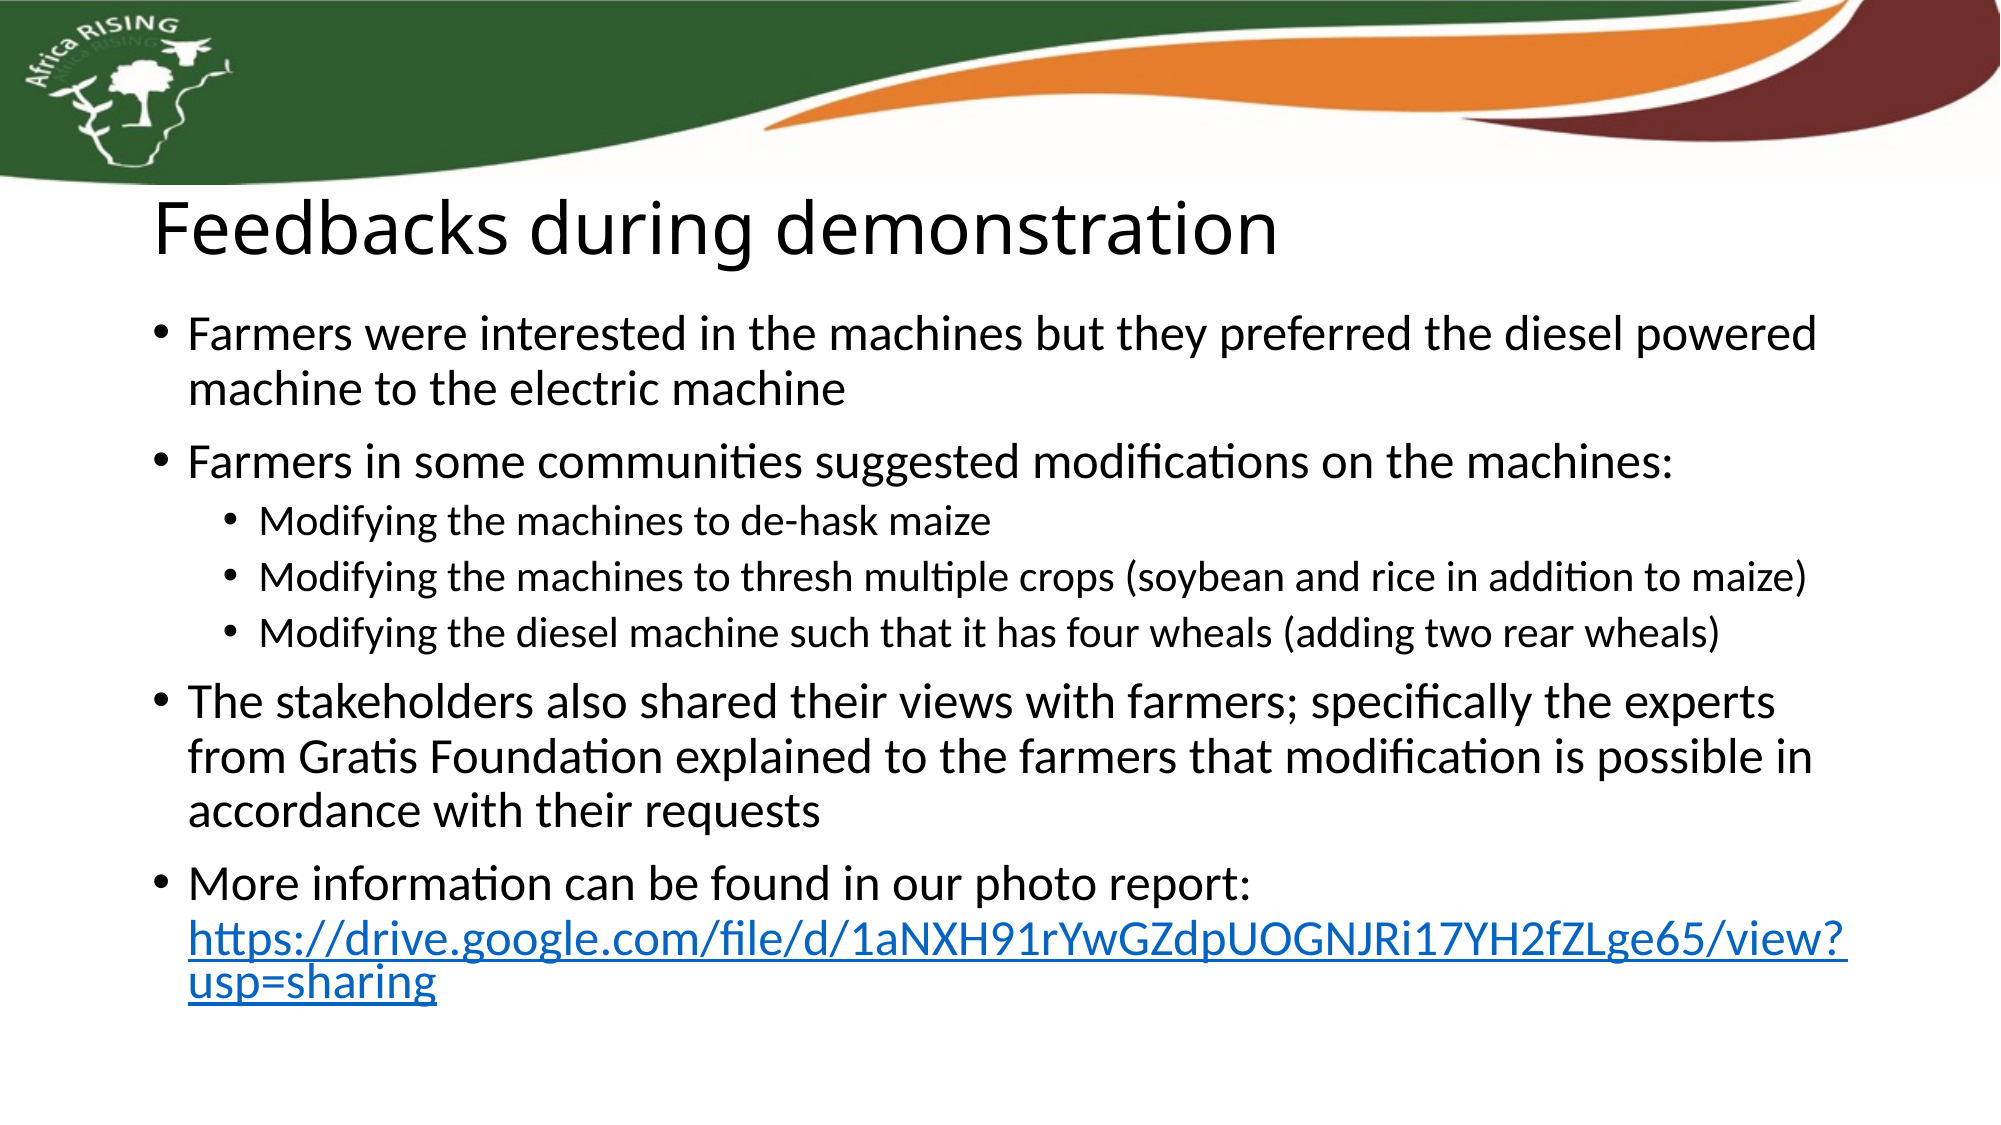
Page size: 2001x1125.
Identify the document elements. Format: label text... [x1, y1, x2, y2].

picture [0, 0, 2000, 185]
list Farmers were interested in the machines but they preferred the diesel powered machine to the electric machine Farmers in some communities suggested modifications on the machines: Modifying the machines to de-hask maize Modifying the machines to thresh multiple crops (soybean and rice in addition to maize) Modifying the diesel machine such that it has four wheals (adding two rear wheals) The stakeholders also shared their views with farmers; specifically the experts from Gratis Foundation explained to the farmers that modification is possible in accordance with their requests More information can be found in our photo report: https://drive.google.com/file/d/1aNXH91rYwGZdpUOGNJRi17YH2fZLge65/view?usp=sharing [137, 299, 1863, 1014]
title Feedbacks during demonstration [137, 185, 1863, 278]
